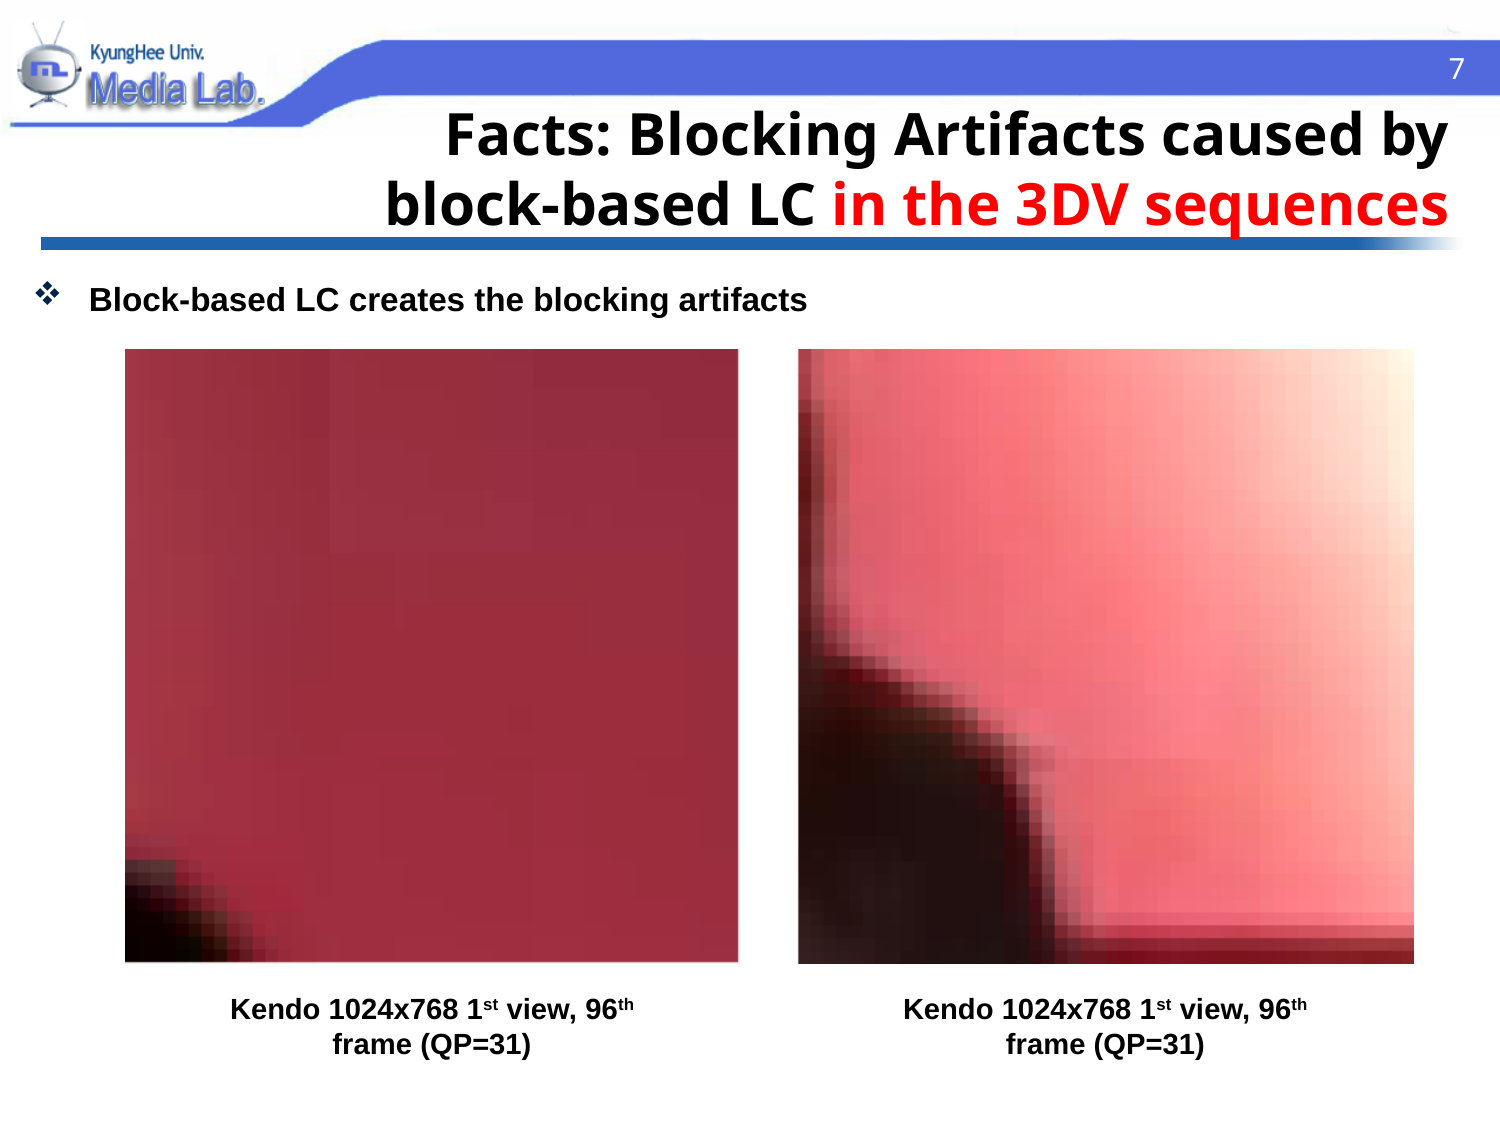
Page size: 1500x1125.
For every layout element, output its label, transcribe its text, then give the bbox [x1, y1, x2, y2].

picture [796, 349, 1414, 965]
text_box Kendo 1024x768 1st view, 96th frame (QP=31) [880, 982, 1330, 1068]
title Facts: Blocking Artifacts caused by block-based LC in the 3DV sequences [312, 101, 1465, 233]
picture [124, 349, 740, 965]
picture [41, 237, 1500, 250]
text_box Kendo 1024x768 1st view, 96th frame (QP=31) [207, 982, 657, 1068]
list Block-based LC creates the blocking artifacts [17, 262, 1483, 1107]
slide_number 7 [1403, 42, 1481, 93]
picture [0, 0, 1500, 138]
